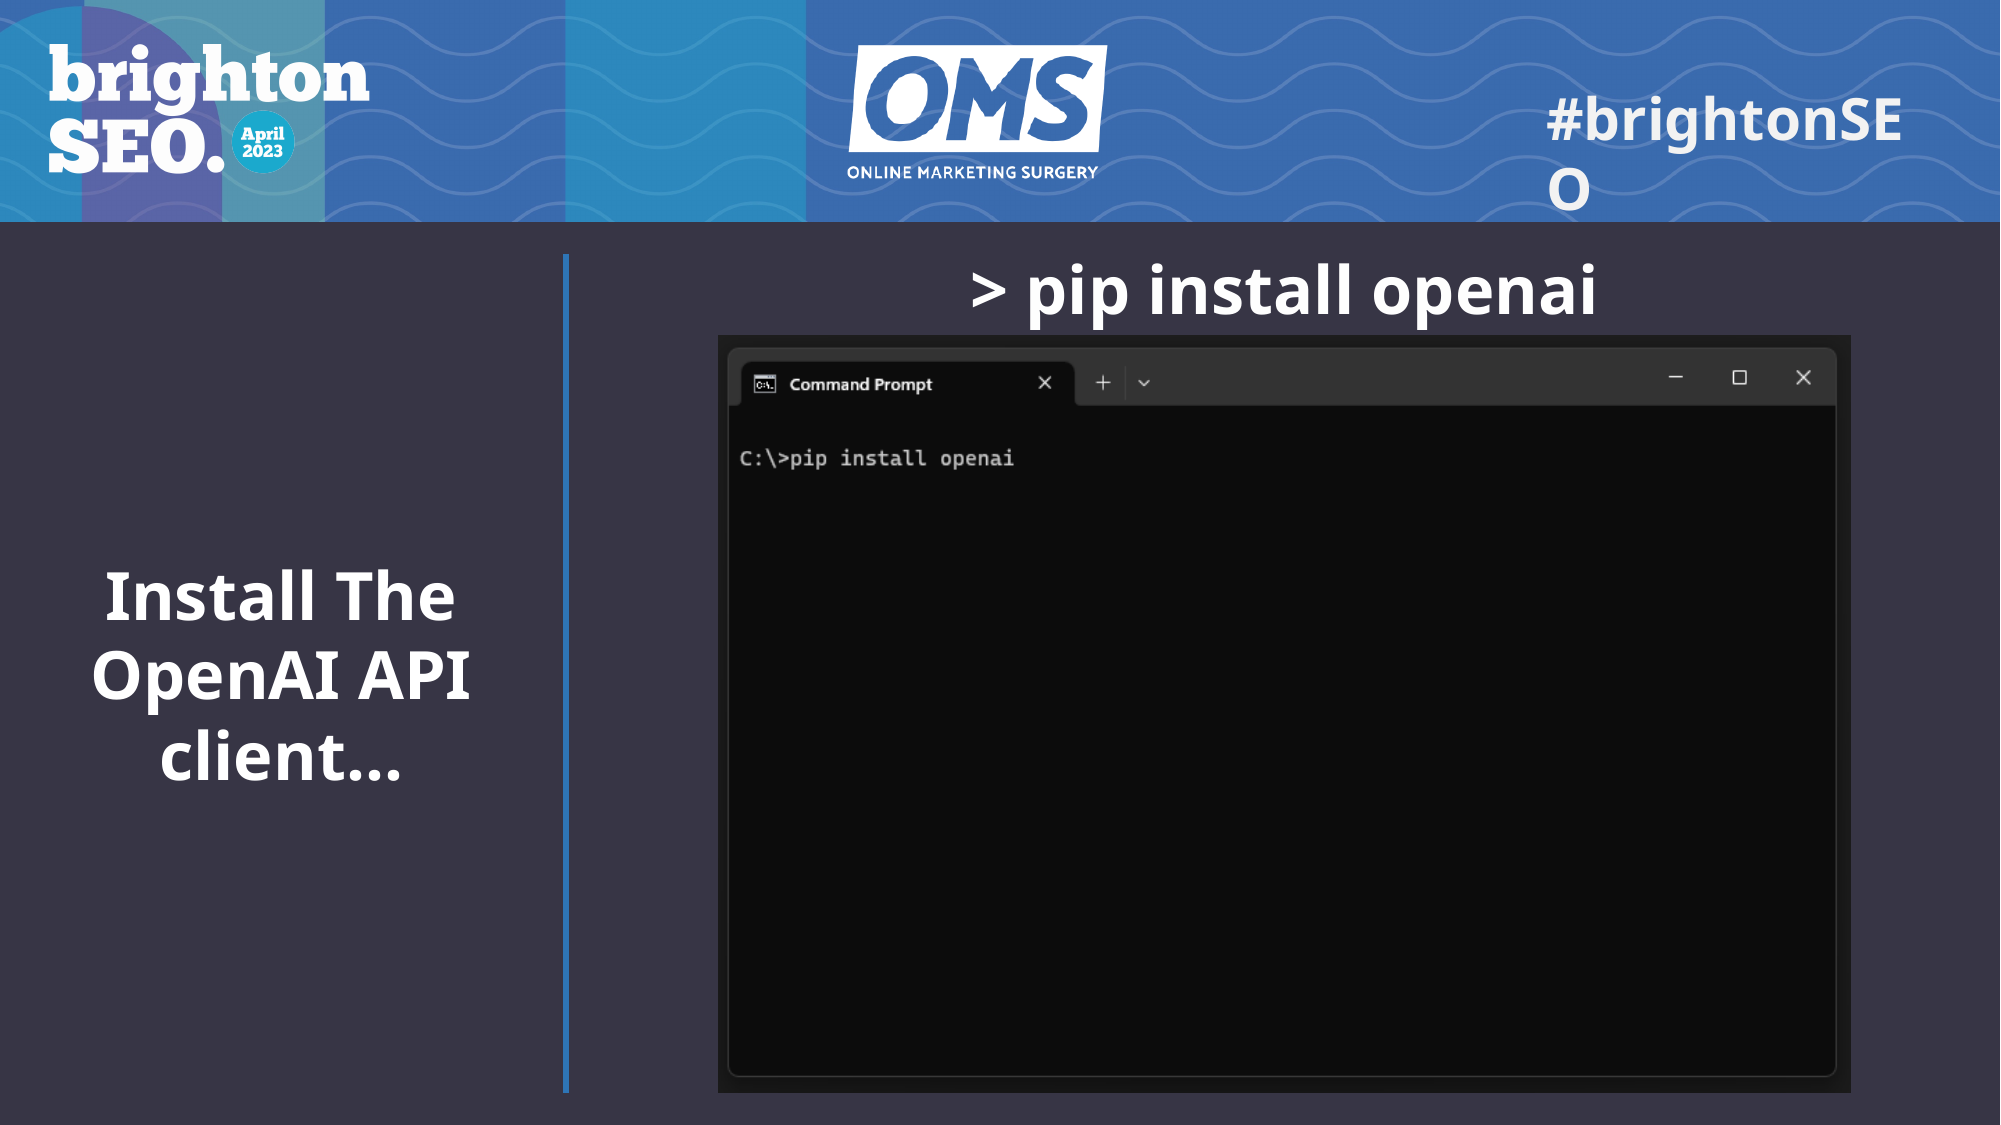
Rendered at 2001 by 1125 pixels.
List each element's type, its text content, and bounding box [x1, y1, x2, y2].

picture [718, 335, 1851, 1093]
picture [0, 0, 2000, 222]
text_box > pip install openai [602, 254, 1968, 322]
text_box Install The OpenAI API client… [32, 253, 531, 1093]
text_box #brightonSEO [1531, 222, 1952, 230]
